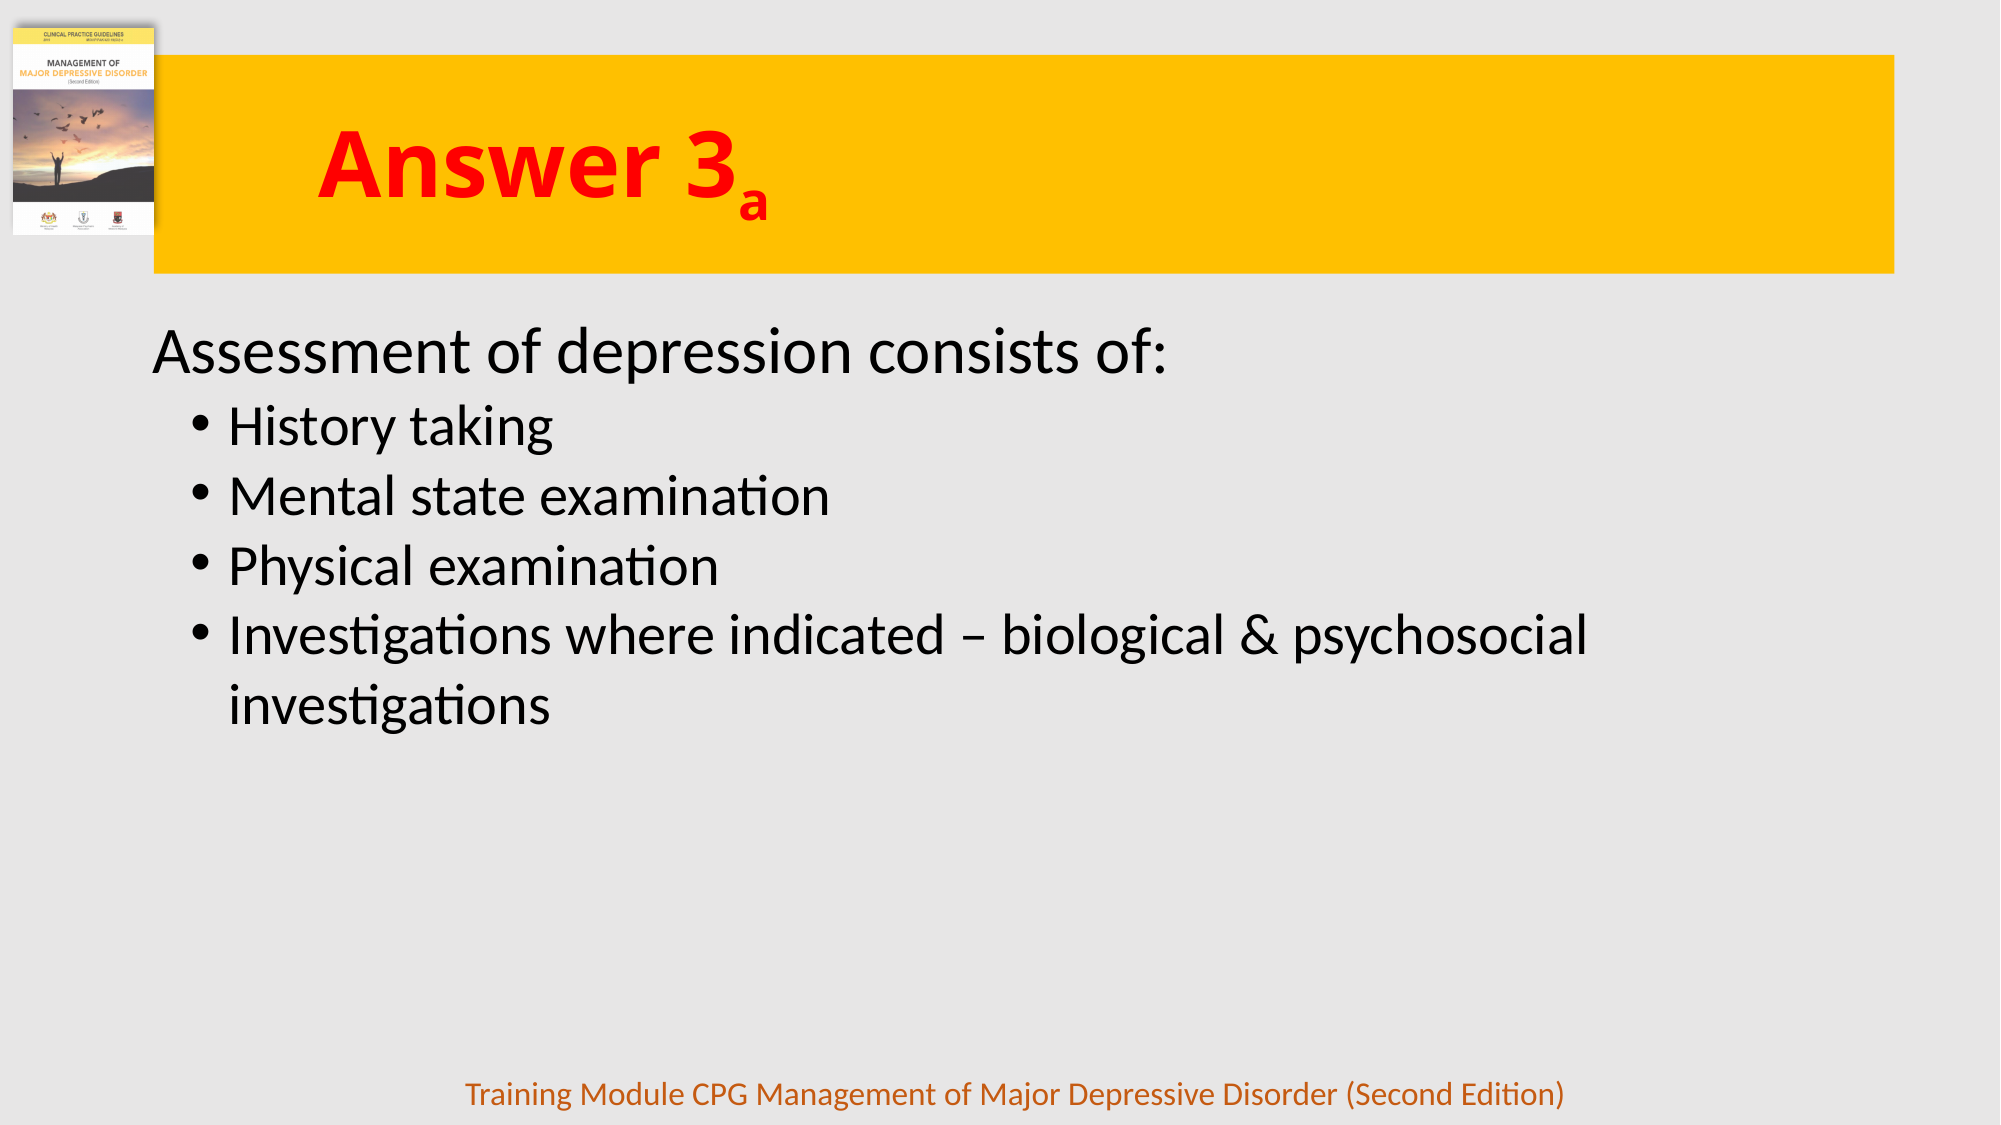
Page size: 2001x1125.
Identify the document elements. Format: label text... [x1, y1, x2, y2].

text_box Training Module CPG Management of Major Depressive Disorder (Second Edition) [450, 1065, 1832, 1120]
picture [13, 28, 154, 235]
list Assessment of depression consists of: History taking Mental state examination Physical examination Investigations where indicated – biological & psychosocial investigations [137, 299, 1863, 1014]
title Answer 3a [153, 54, 1895, 274]
